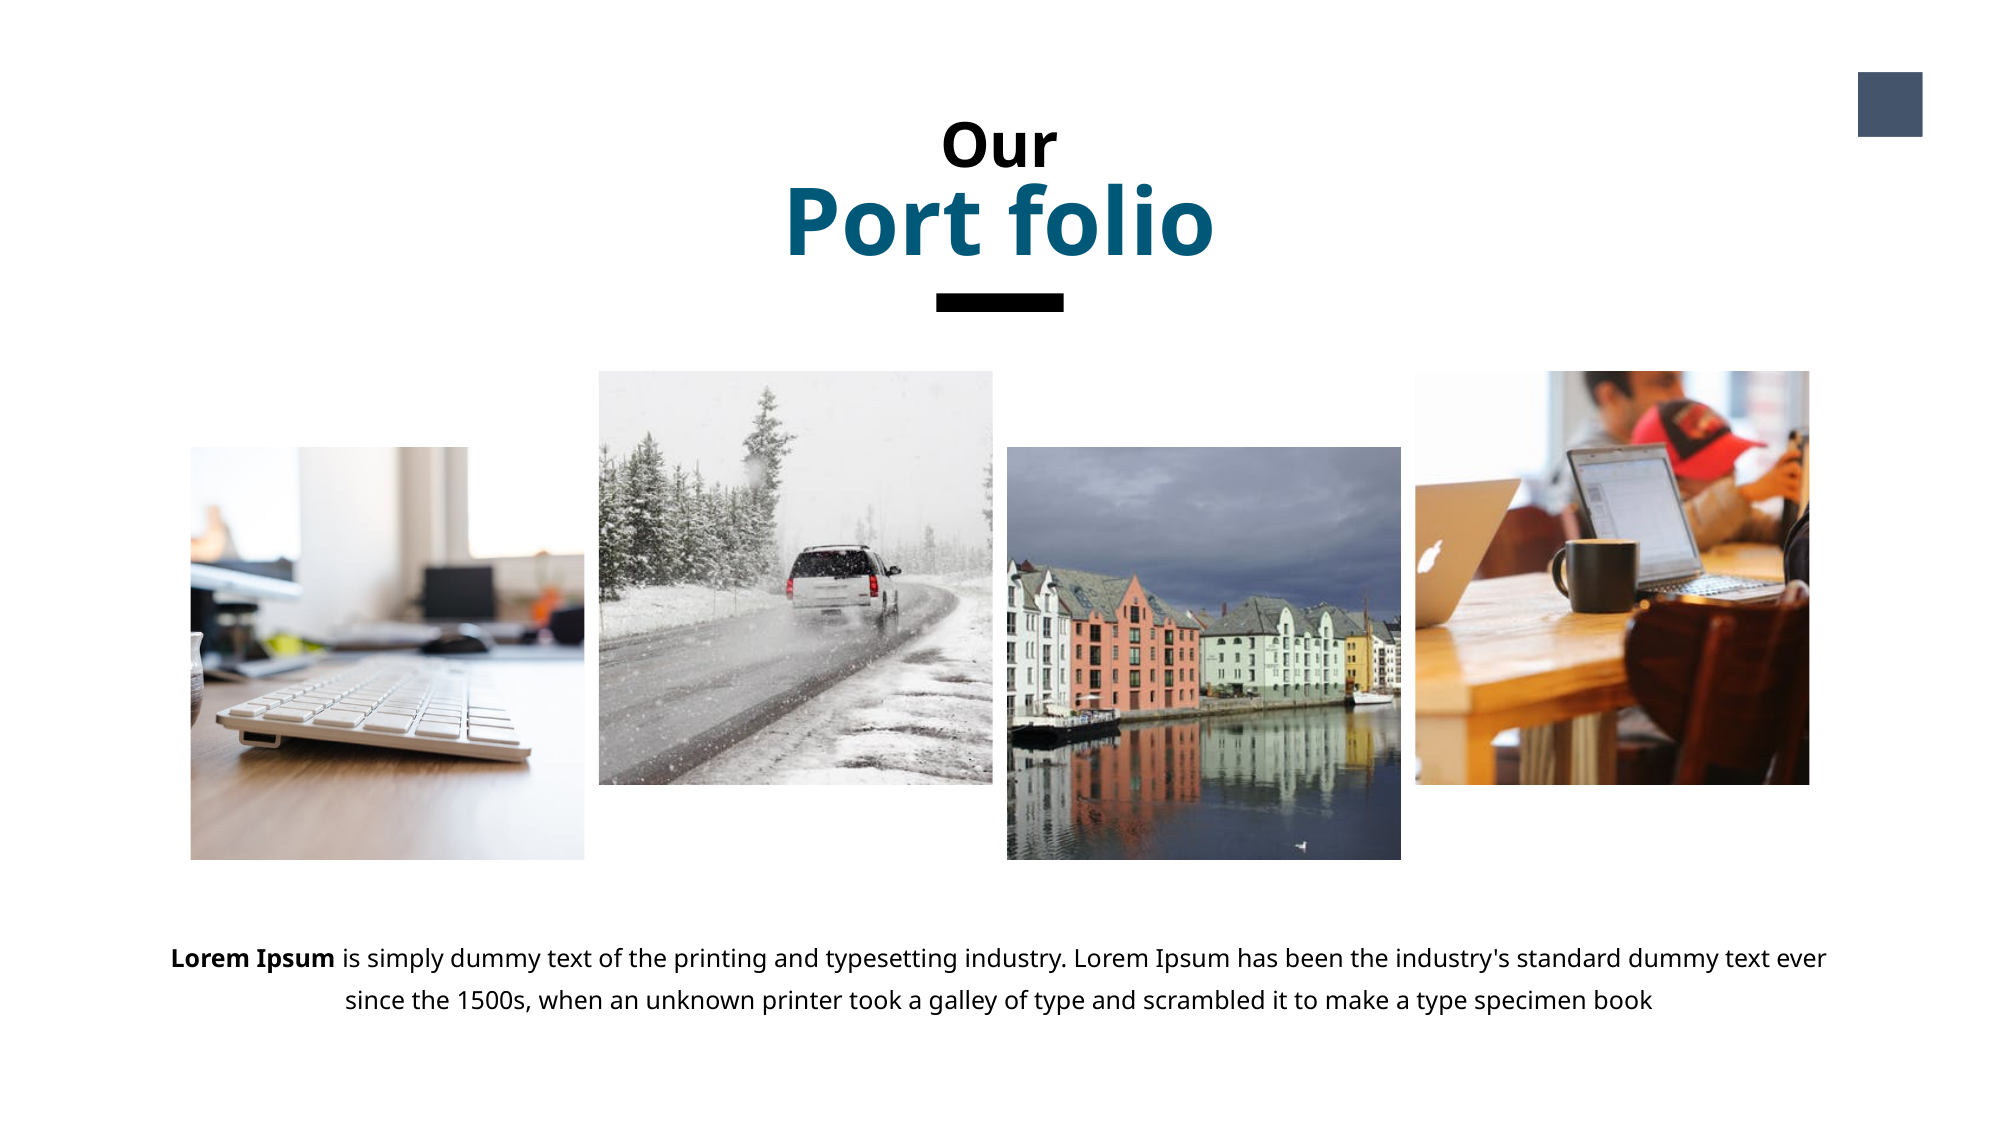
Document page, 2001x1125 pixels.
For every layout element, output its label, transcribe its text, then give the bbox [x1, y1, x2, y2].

text_box Lorem Ipsum is simply dummy text of the printing and typesetting industry. Lorem Ipsum has been the industry's standard dummy text ever since the 1500s, when an unknown printer took a galley of type and scrambled it to make a type specimen book [141, 923, 1859, 1022]
text_box [935, 292, 1065, 313]
text_box [1857, 71, 1924, 78]
picture [598, 371, 993, 785]
picture [190, 447, 585, 860]
slide_number 15 [1854, 78, 1927, 130]
picture [1415, 371, 1810, 785]
text_box [1857, 130, 1924, 138]
picture [1007, 447, 1401, 860]
text_box Our Port folio [768, 78, 1232, 282]
